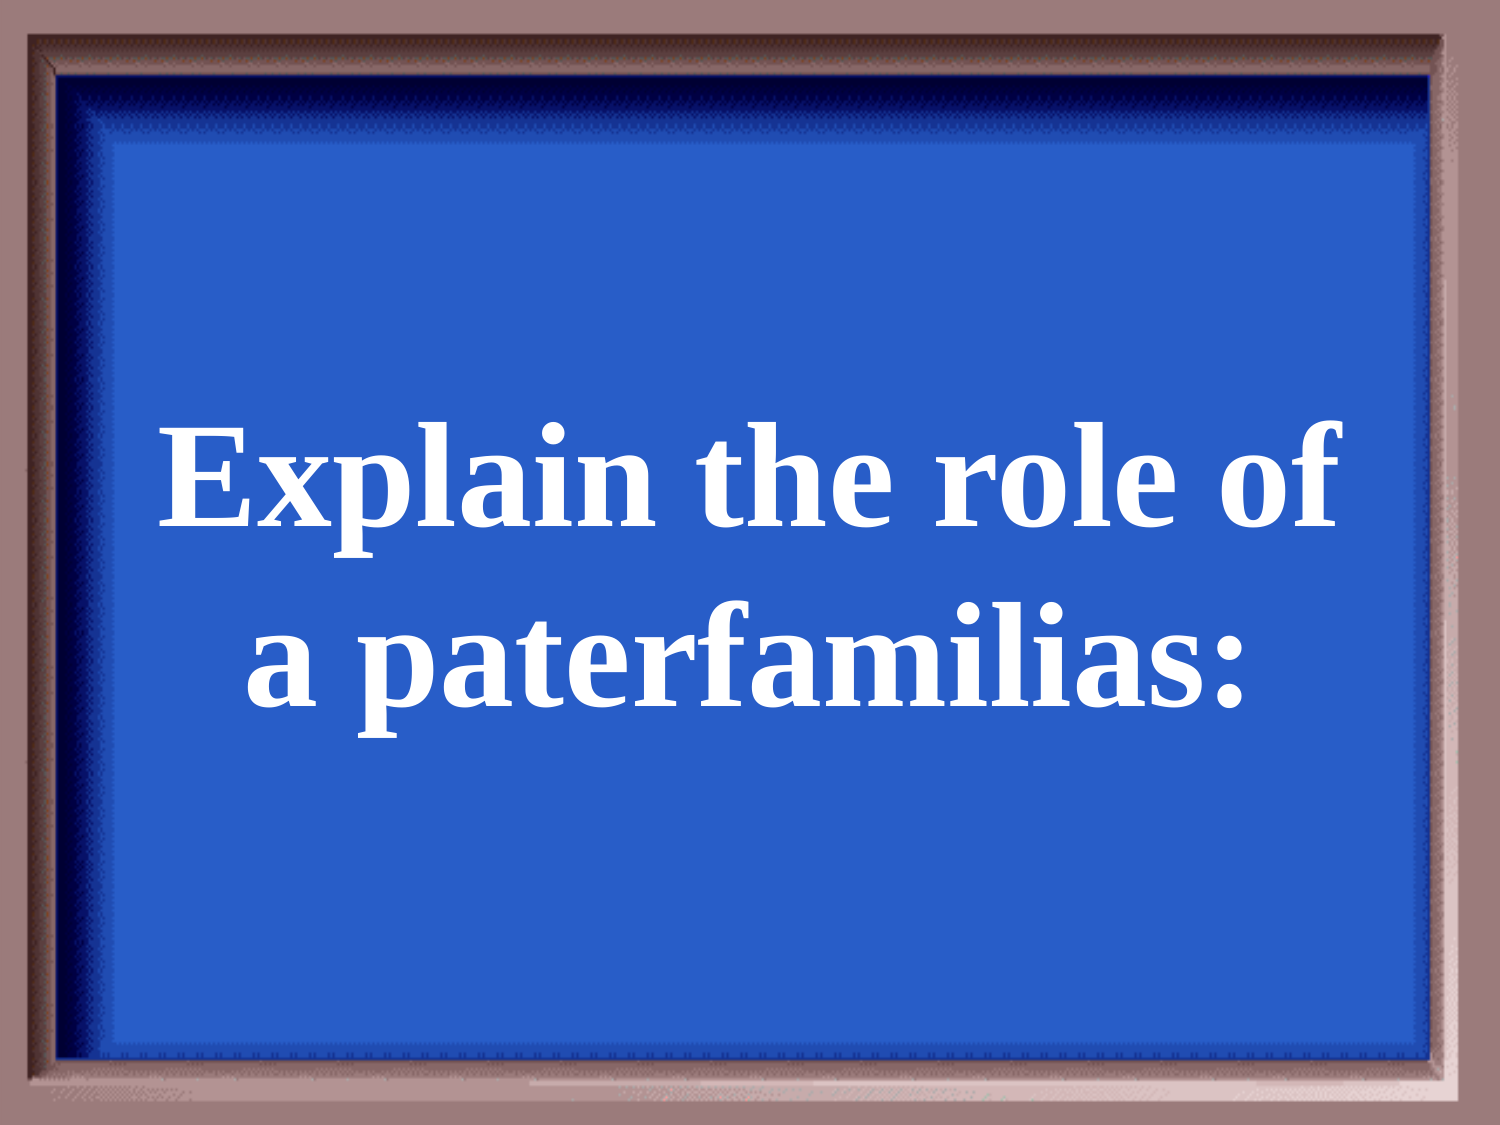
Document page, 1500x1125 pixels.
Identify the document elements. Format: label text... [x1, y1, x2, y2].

title Explain the role of a paterfamilias: [112, 462, 1388, 650]
picture [0, 0, 1500, 1125]
